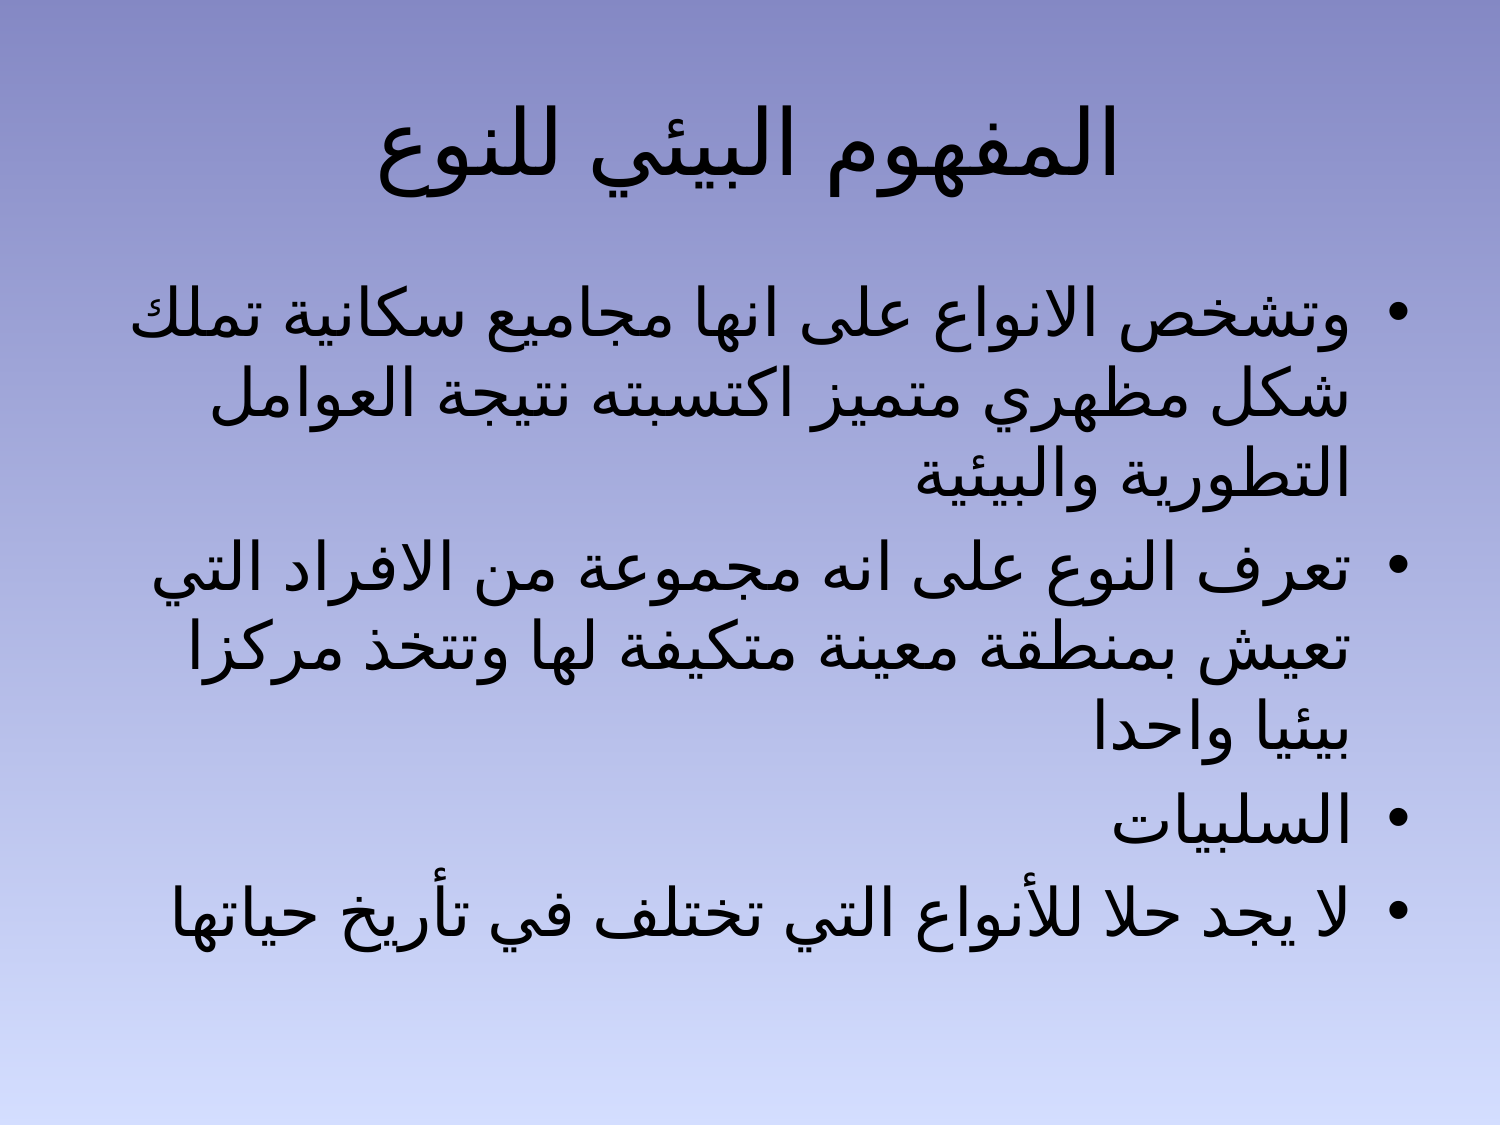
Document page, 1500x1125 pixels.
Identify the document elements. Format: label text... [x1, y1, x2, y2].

title المفهوم البيئي للنوع [75, 45, 1425, 233]
list وتشخص الانواع على انها مجاميع سكانية تملك شكل مظهري متميز اكتسبته نتيجة العوامل التطورية والبيئية تعرف النوع على انه مجموعة من الافراد التي تعيش بمنطقة معينة متكيفة لها وتتخذ مركزا بيئيا واحدا السلبيات لا يجد حلا للأنواع التي تختلف في تأريخ حياتها [75, 262, 1425, 1005]
